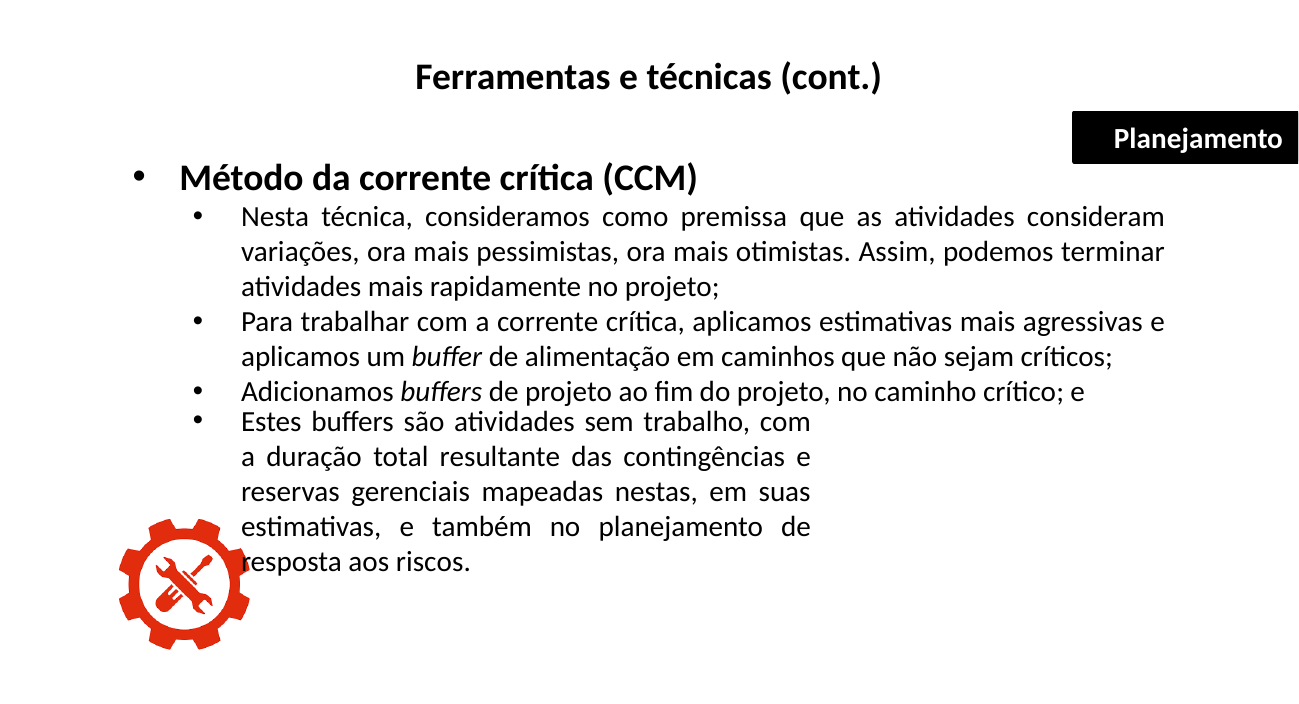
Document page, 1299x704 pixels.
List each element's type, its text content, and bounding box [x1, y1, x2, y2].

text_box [117, 145, 1181, 589]
text_box Ferramentas e técnicas (cont.) [0, 44, 1299, 106]
text_box Planejamento [1074, 112, 1299, 162]
picture [117, 589, 251, 651]
